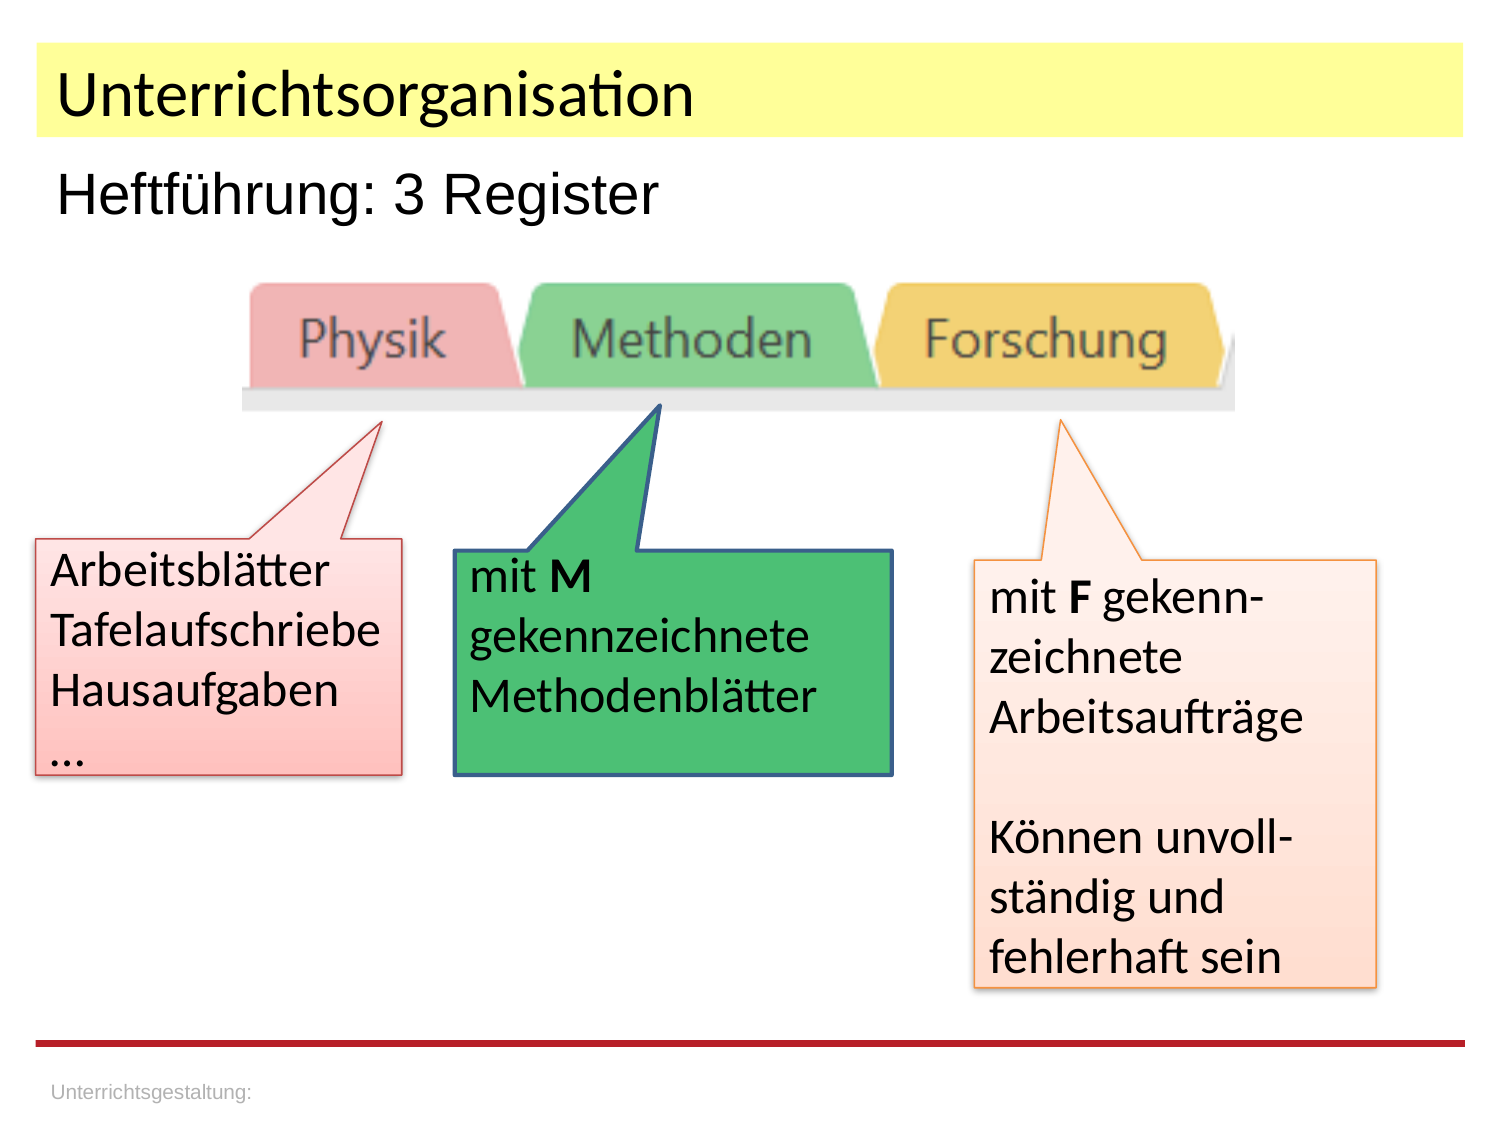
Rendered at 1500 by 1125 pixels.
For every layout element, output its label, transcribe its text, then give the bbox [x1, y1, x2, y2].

text_box Arbeitsblätter Tafelaufschriebe Hausaufgaben … [34, 439, 403, 776]
text_box mit F gekenn-zeichnete Arbeitsaufträge Können unvoll-ständig und fehlerhaft sein [973, 439, 1377, 989]
footer Unterrichtsgestaltung: [35, 1061, 768, 1122]
picture [241, 278, 1235, 431]
text_box mit M gekennzeichnete Methodenblätter [452, 439, 894, 778]
title Unterrichtsorganisation [41, 42, 1459, 149]
list Heftführung: 3 Register [41, 149, 1459, 1024]
